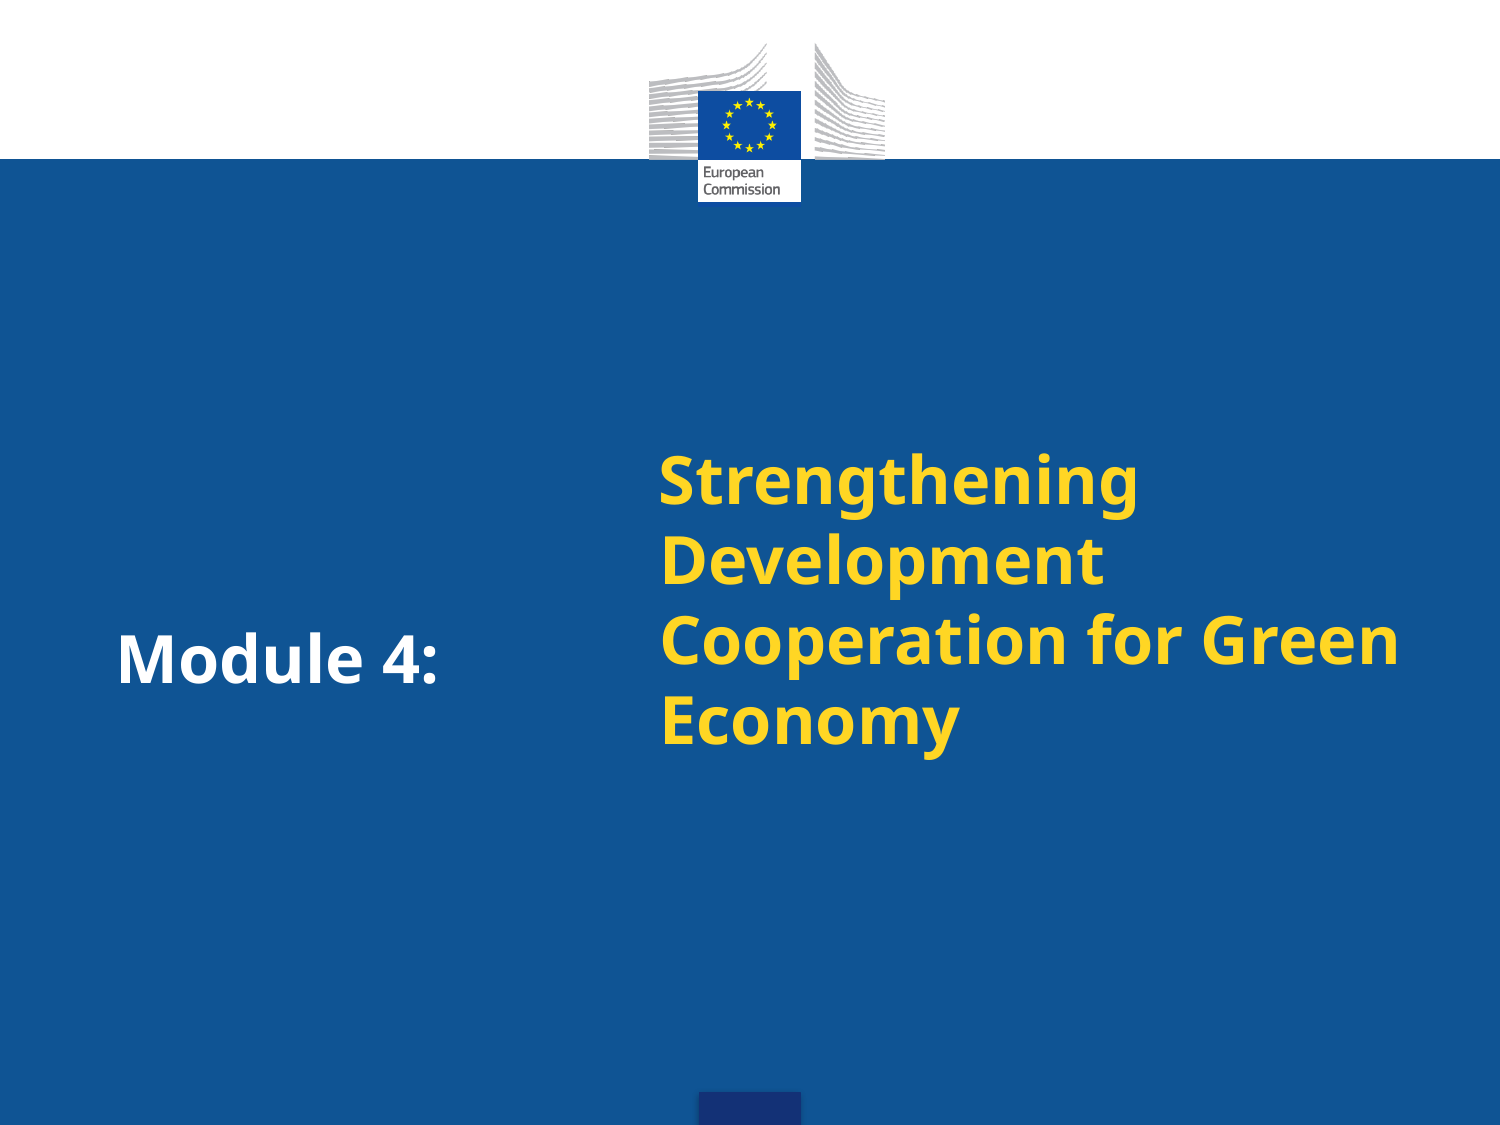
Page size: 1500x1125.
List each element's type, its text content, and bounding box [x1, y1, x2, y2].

title Strengthening Development Cooperation for Green Economy [643, 456, 1471, 609]
subtitle Module 4: [100, 609, 1500, 894]
